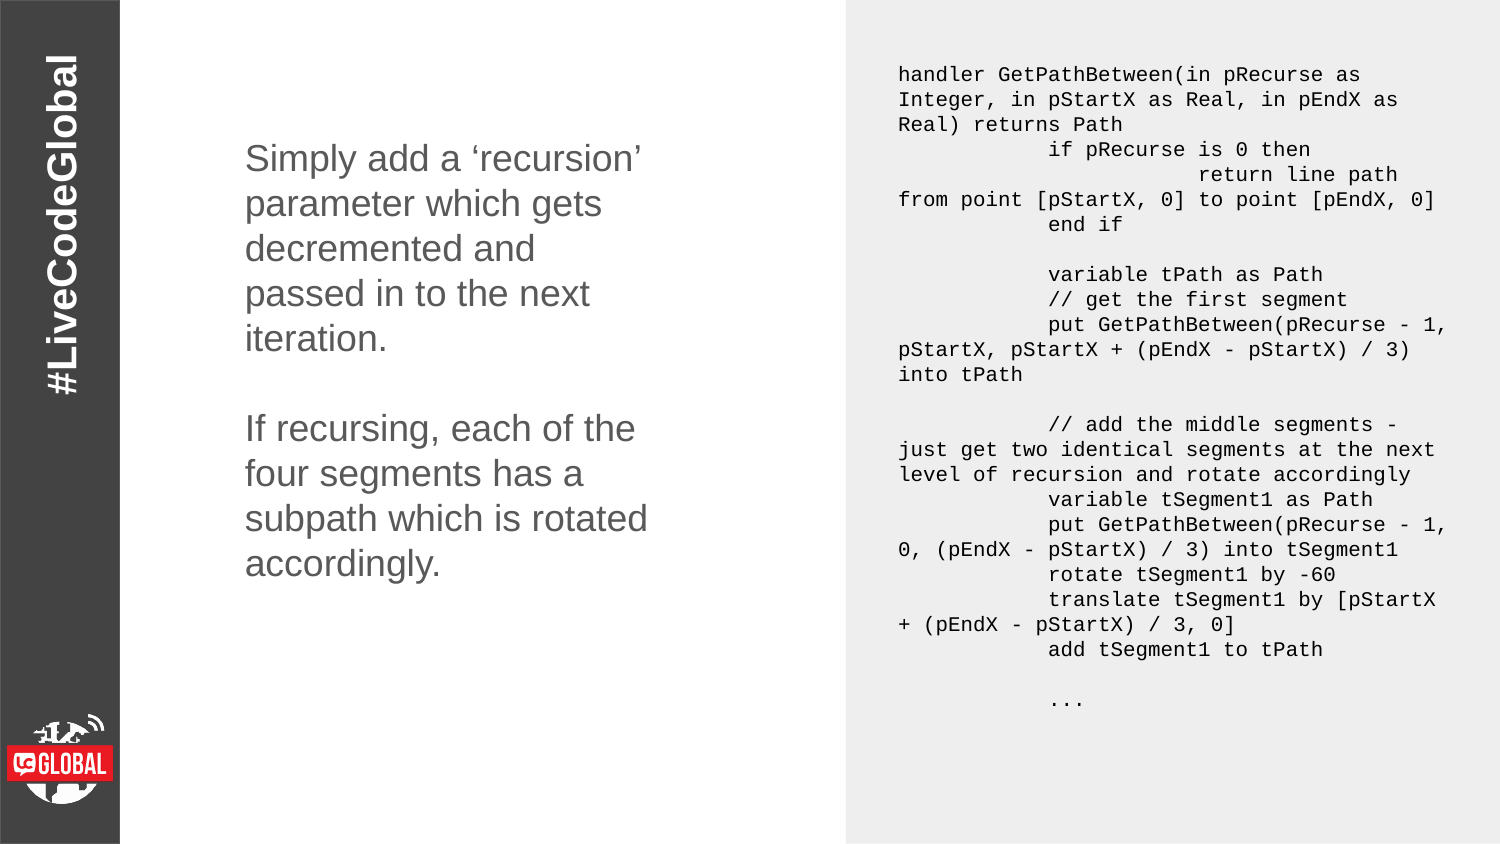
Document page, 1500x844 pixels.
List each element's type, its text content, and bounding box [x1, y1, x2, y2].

subtitle Simply add a ‘recursion’ parameter which gets decremented and passed in to the next iteration. If recursing, each of the four segments has a subpath which is rotated accordingly. [229, 118, 672, 663]
text_box handler GetPathBetween(in pRecurse as Integer, in pStartX as Real, in pEndX as Real) returns Path if pRecurse is 0 then return line path from point [pStartX, 0] to point [pEndX, 0] end if variable tPath as Path // get the first segment put GetPathBetween(pRecurse - 1, pStartX, pStartX + (pEndX - pStartX) / 3) into tPath // add the middle segments - just get two identical segments at the next level of recursion and rotate accordingly variable tSegment1 as Path put GetPathBetween(pRecurse - 1, 0, (pEndX - pStartX) / 3) into tSegment1 rotate tSegment1 by -60 translate tSegment1 by [pStartX + (pEndX - pStartX) / 3, 0] add tSegment1 to tPath ... [883, 46, 1473, 798]
picture [7, 714, 113, 804]
